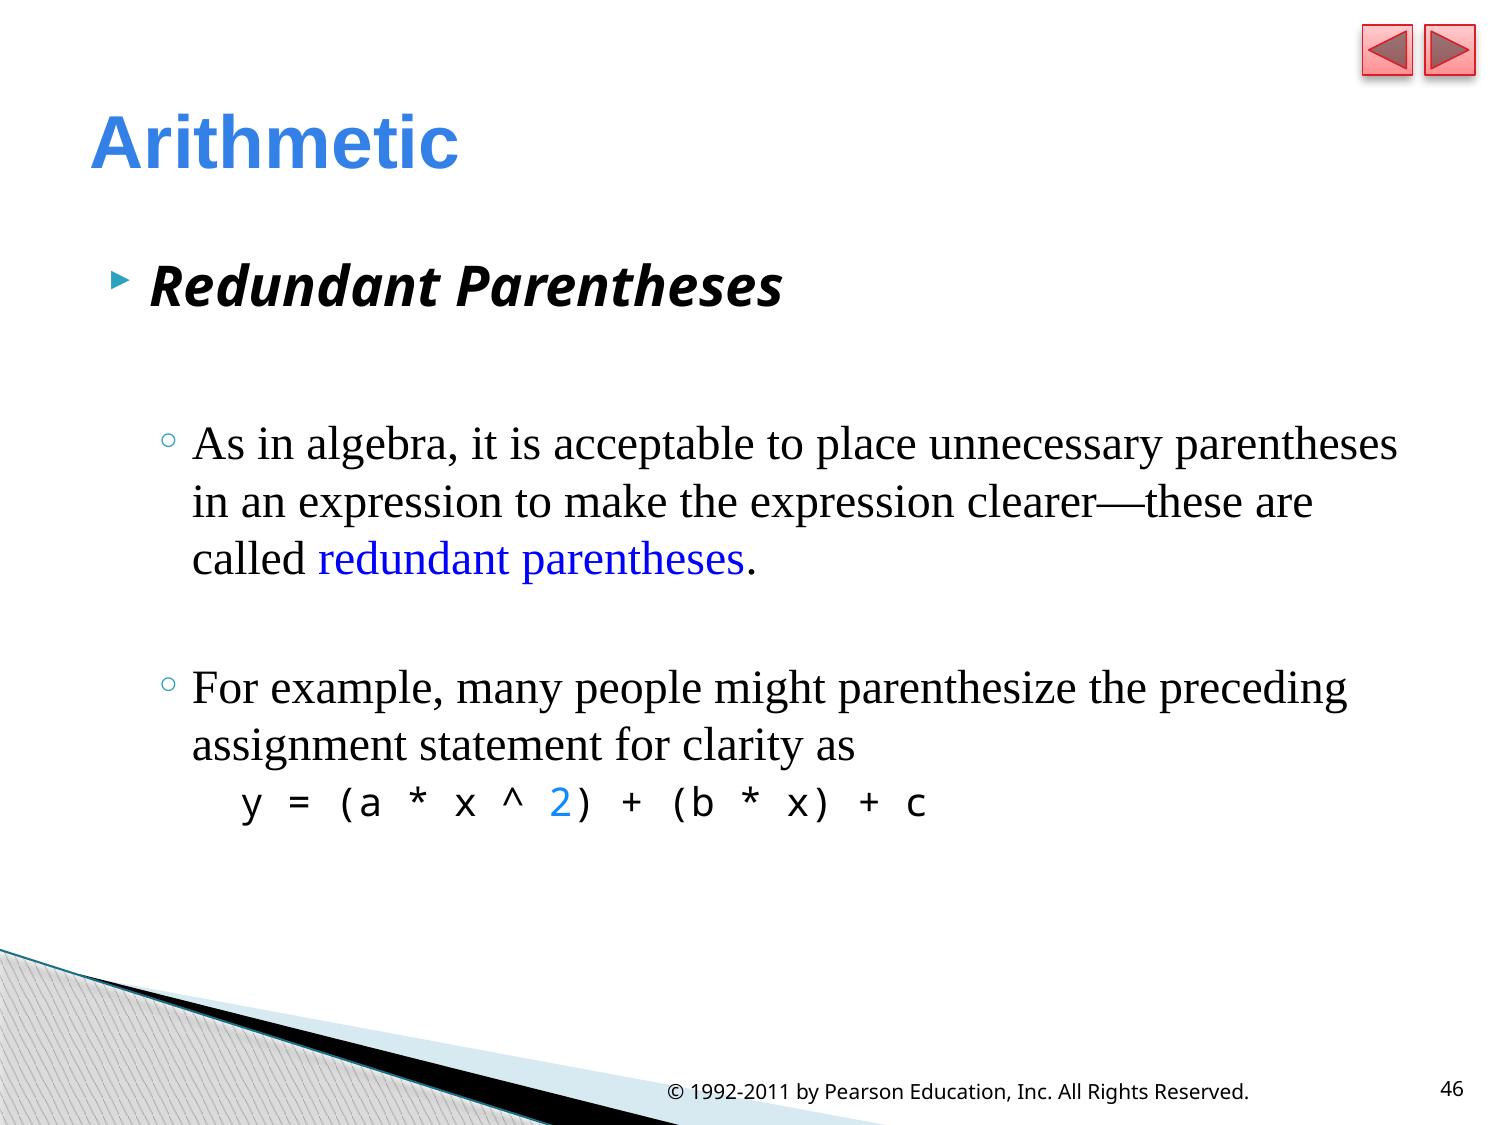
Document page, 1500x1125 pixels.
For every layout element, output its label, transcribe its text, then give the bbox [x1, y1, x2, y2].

slide_number 46 [1418, 1051, 1479, 1112]
list Redundant Parentheses As in algebra, it is acceptable to place unnecessary parentheses in an expression to make the expression clearer—these are called redundant parentheses. For example, many people might parenthesize the preceding assignment statement for clarity as y = (a * x ^ 2) + (b * x) + c [74, 242, 1426, 986]
title Arithmetic [75, 45, 1425, 233]
footer © 1992-2011 by Pearson Education, Inc. All Rights Reserved. [612, 1051, 1305, 1112]
